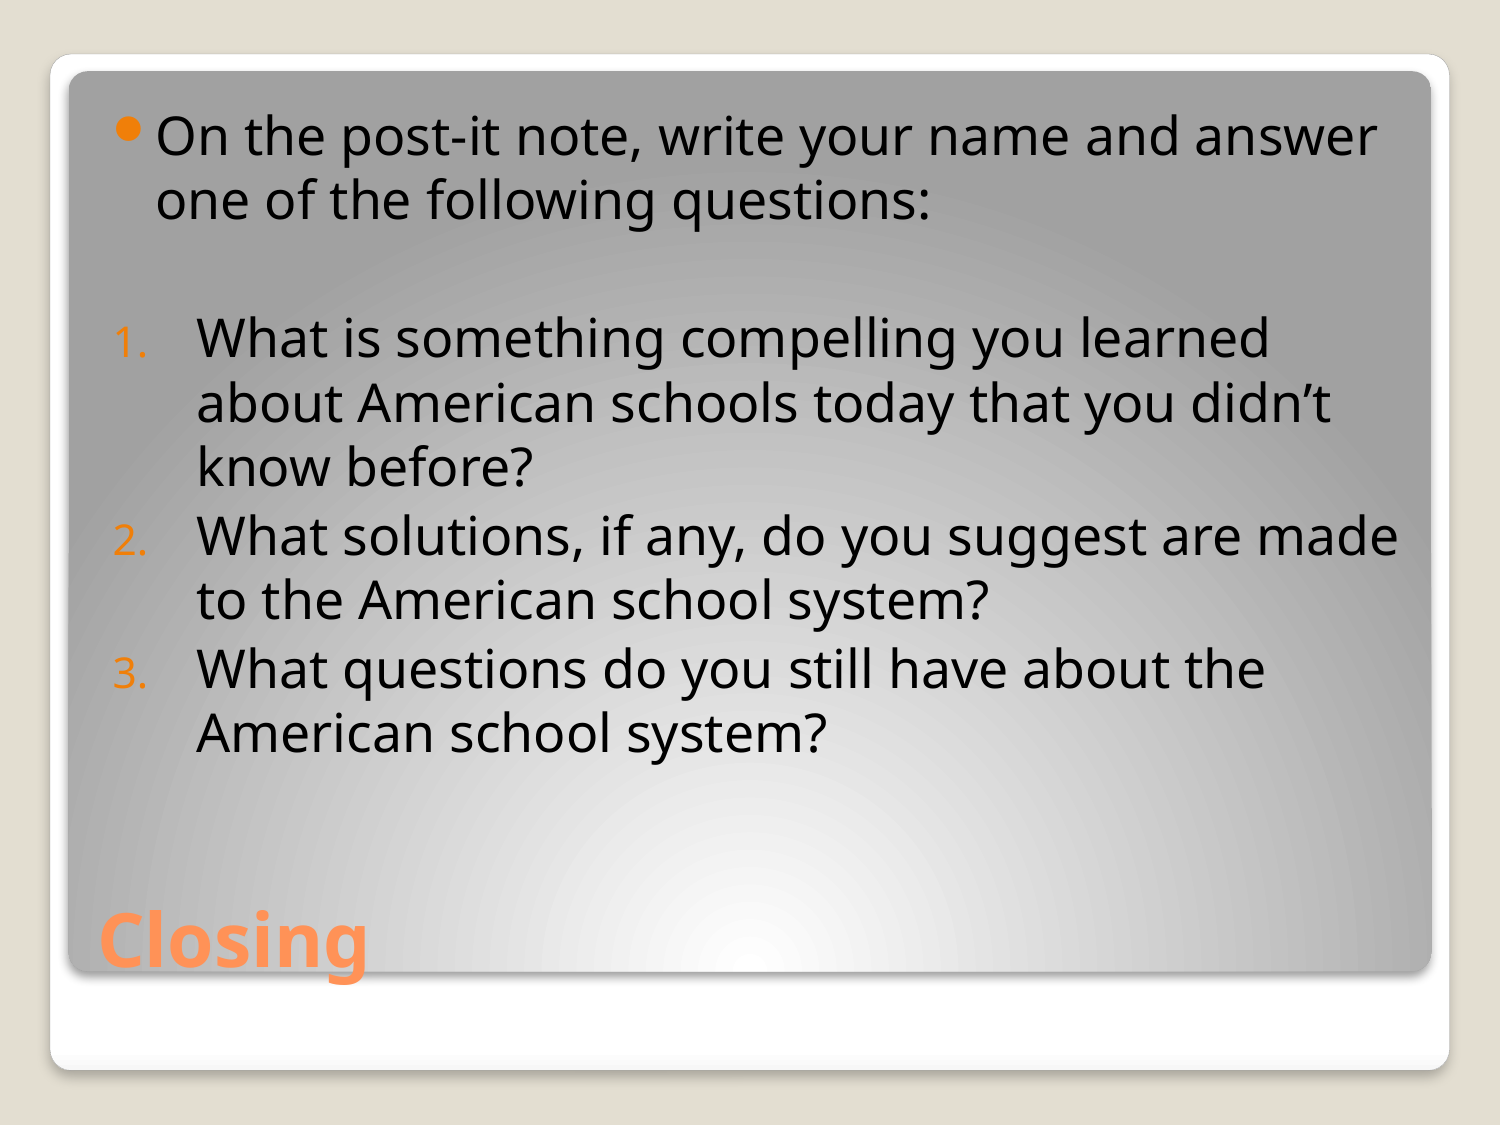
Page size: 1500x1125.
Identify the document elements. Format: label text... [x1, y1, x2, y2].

list On the post-it note, write your name and answer one of the following questions: What is something compelling you learned about American schools today that you didn’t know before? What solutions, if any, do you suggest are made to the American school system? What questions do you still have about the American school system? [82, 86, 1425, 774]
title Closing [82, 817, 1425, 990]
